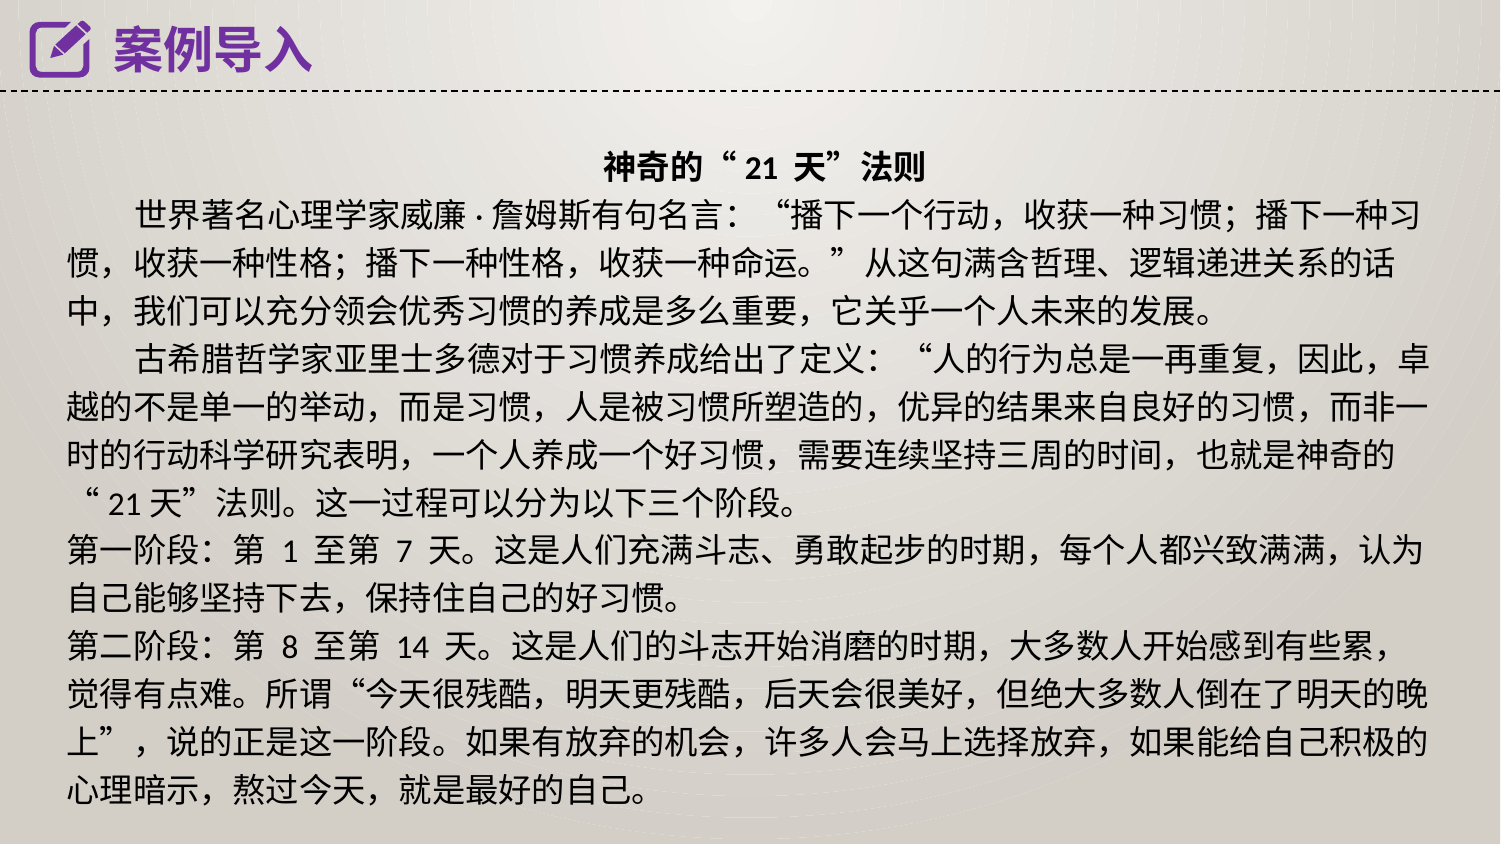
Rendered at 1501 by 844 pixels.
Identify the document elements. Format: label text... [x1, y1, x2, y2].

text_box 案例导入 [98, 10, 1233, 86]
text_box 神奇的“21 天”法则 世界著名心理学家威廉·詹姆斯有句名言：“播下一个行动，收获一种习惯；播下一种习惯，收获一种性格；播下一种性格，收获一种命运。”从这句满含哲理、逻辑递进关系的话中，我们可以充分领会优秀习惯的养成是多么重要，它关乎一个人未来的发展。 古希腊哲学家亚里士多德对于习惯养成给出了定义：“人的行为总是一再重复，因此，卓越的不是单一的举动，而是习惯，人是被习惯所塑造的，优异的结果来自良好的习惯，而非一时的行动科学研究表明，一个人养成一个好习惯，需要连续坚持三周的时间，也就是神奇的“21天”法则。这一过程可以分为以下三个阶段。 第一阶段：第 1 至第 7 天。这是人们充满斗志、勇敢起步的时期，每个人都兴致满满，认为自己能够坚持下去，保持住自己的好习惯。 第二阶段：第 8 至第 14 天。这是人们的斗志开始消磨的时期，大多数人开始感到有些累，觉得有点难。所谓“今天很残酷，明天更残酷，后天会很美好，但绝大多数人倒在了明天的晚 上”，说的正是这一阶段。如果有放弃的机会，许多人会马上选择放弃，如果能给自己积极的心理暗示，熬过今天，就是最好的自己。 [51, 139, 1449, 844]
text_box [29, 21, 90, 78]
text_box [50, 20, 91, 59]
